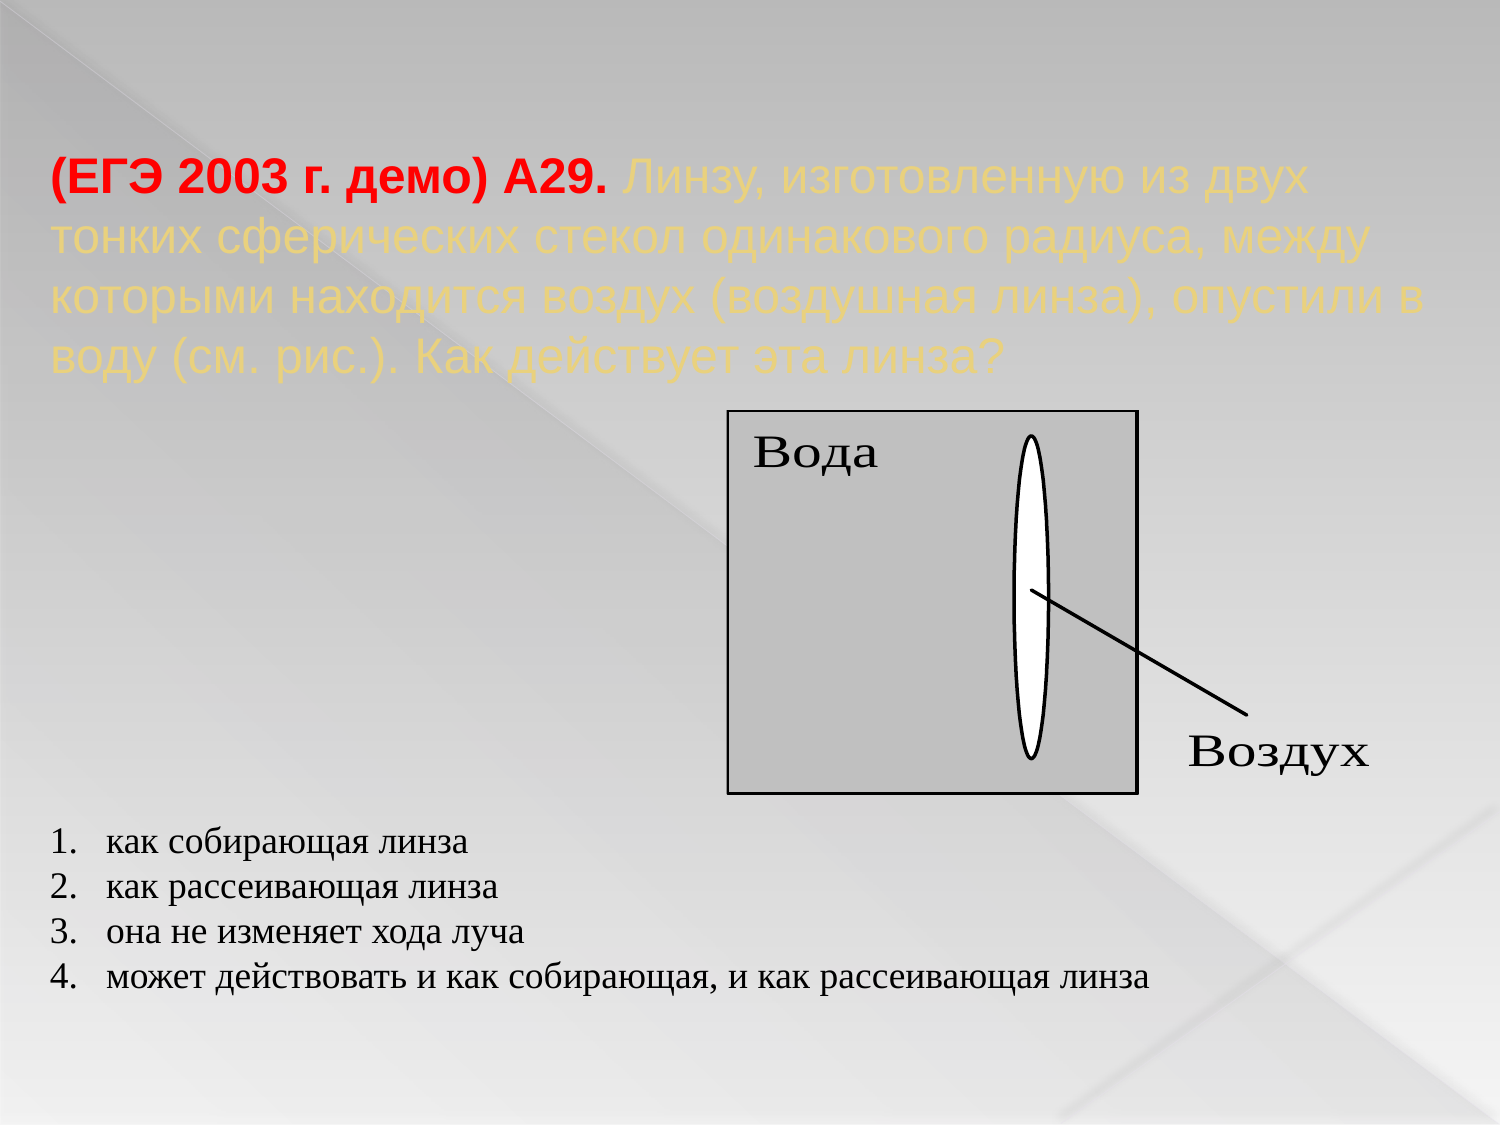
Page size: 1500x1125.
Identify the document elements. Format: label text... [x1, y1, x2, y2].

picture [726, 409, 1415, 797]
text_box как собирающая линза как рассеивающая линза она не изменяет хода луча может действовать и как собирающая, и как рассеивающая линза [35, 808, 1266, 1004]
title (ЕГЭ 2003 г. демо) А29. Линзу, изготовленную из двух тонких сферических стекол одинакового радиуса, между которыми находится воздух (воздушная линза), опустили в воду (см. рис.). Как действует эта линза? [35, 93, 1465, 434]
